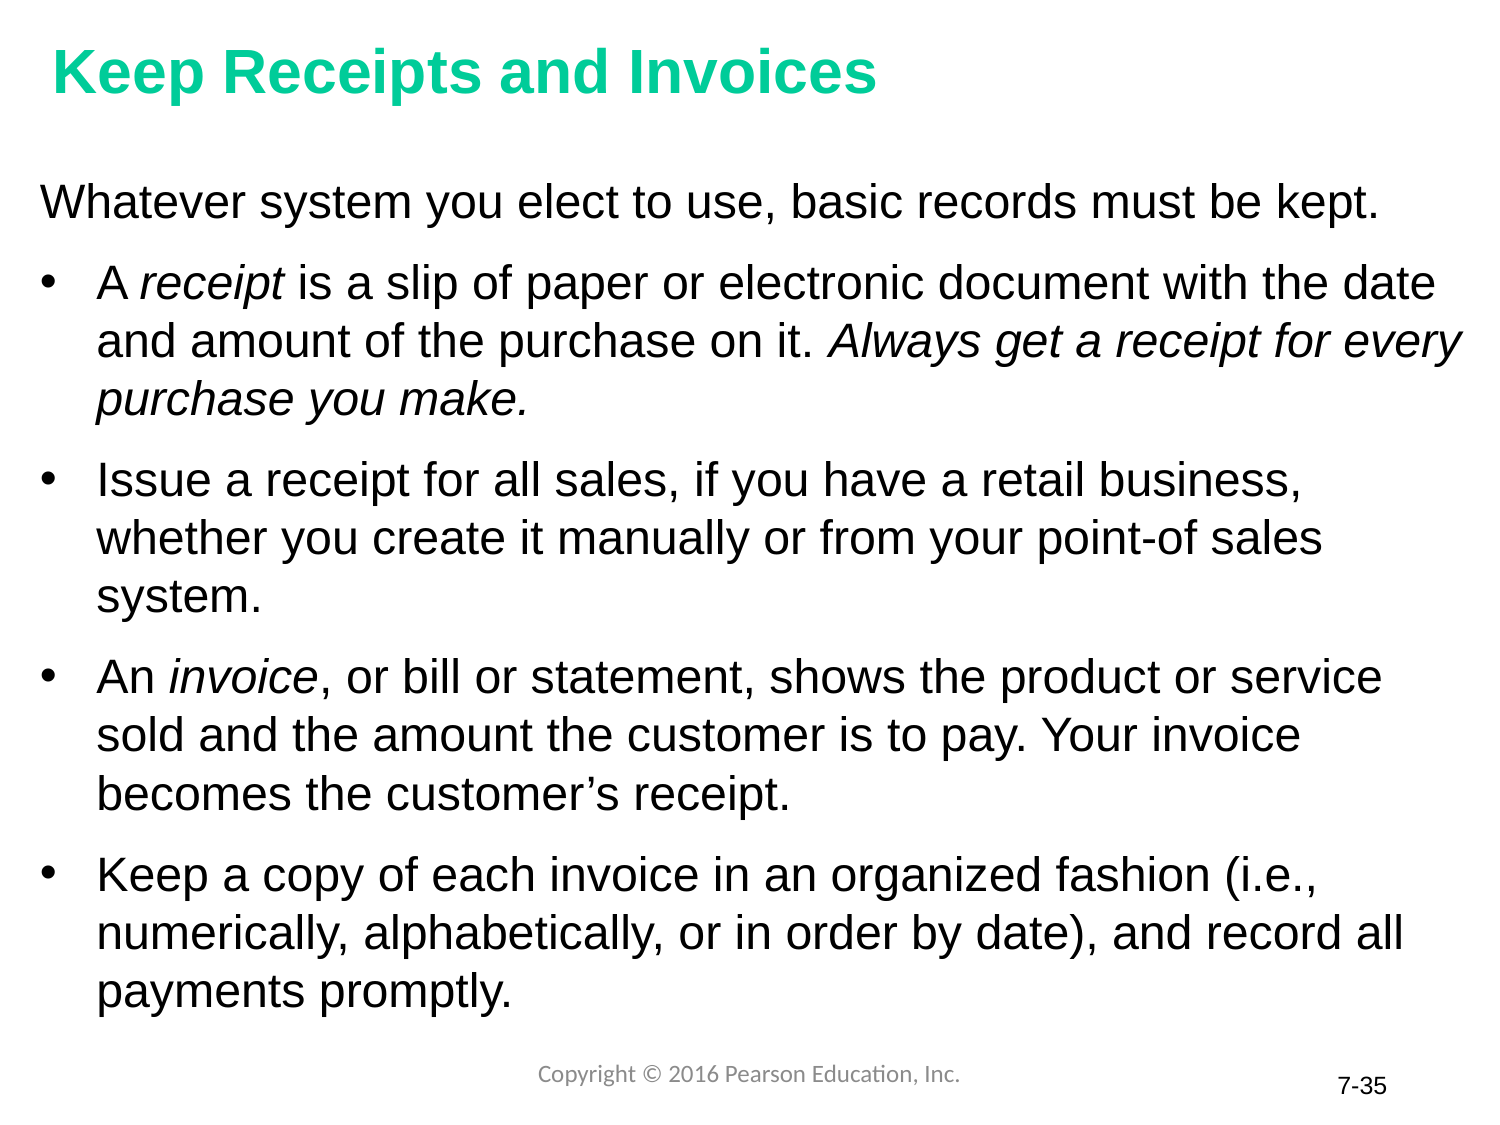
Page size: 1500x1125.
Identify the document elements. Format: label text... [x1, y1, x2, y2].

title Keep Receipts and Invoices [37, 0, 1388, 162]
list Whatever system you elect to use, basic records must be kept. A receipt is a slip of paper or electronic document with the date and amount of the purchase on it. Always get a receipt for every purchase you make. Issue a receipt for all sales, if you have a retail business, whether you create it manually or from your point-of sales system. An invoice, or bill or statement, shows the product or service sold and the amount the customer is to pay. Your invoice becomes the customer’s receipt. Keep a copy of each invoice in an organized fashion (i.e., numerically, alphabetically, or in order by date), and record all payments promptly. [24, 162, 1500, 1025]
footer Copyright © 2016 Pearson Education, Inc. [512, 1042, 988, 1103]
